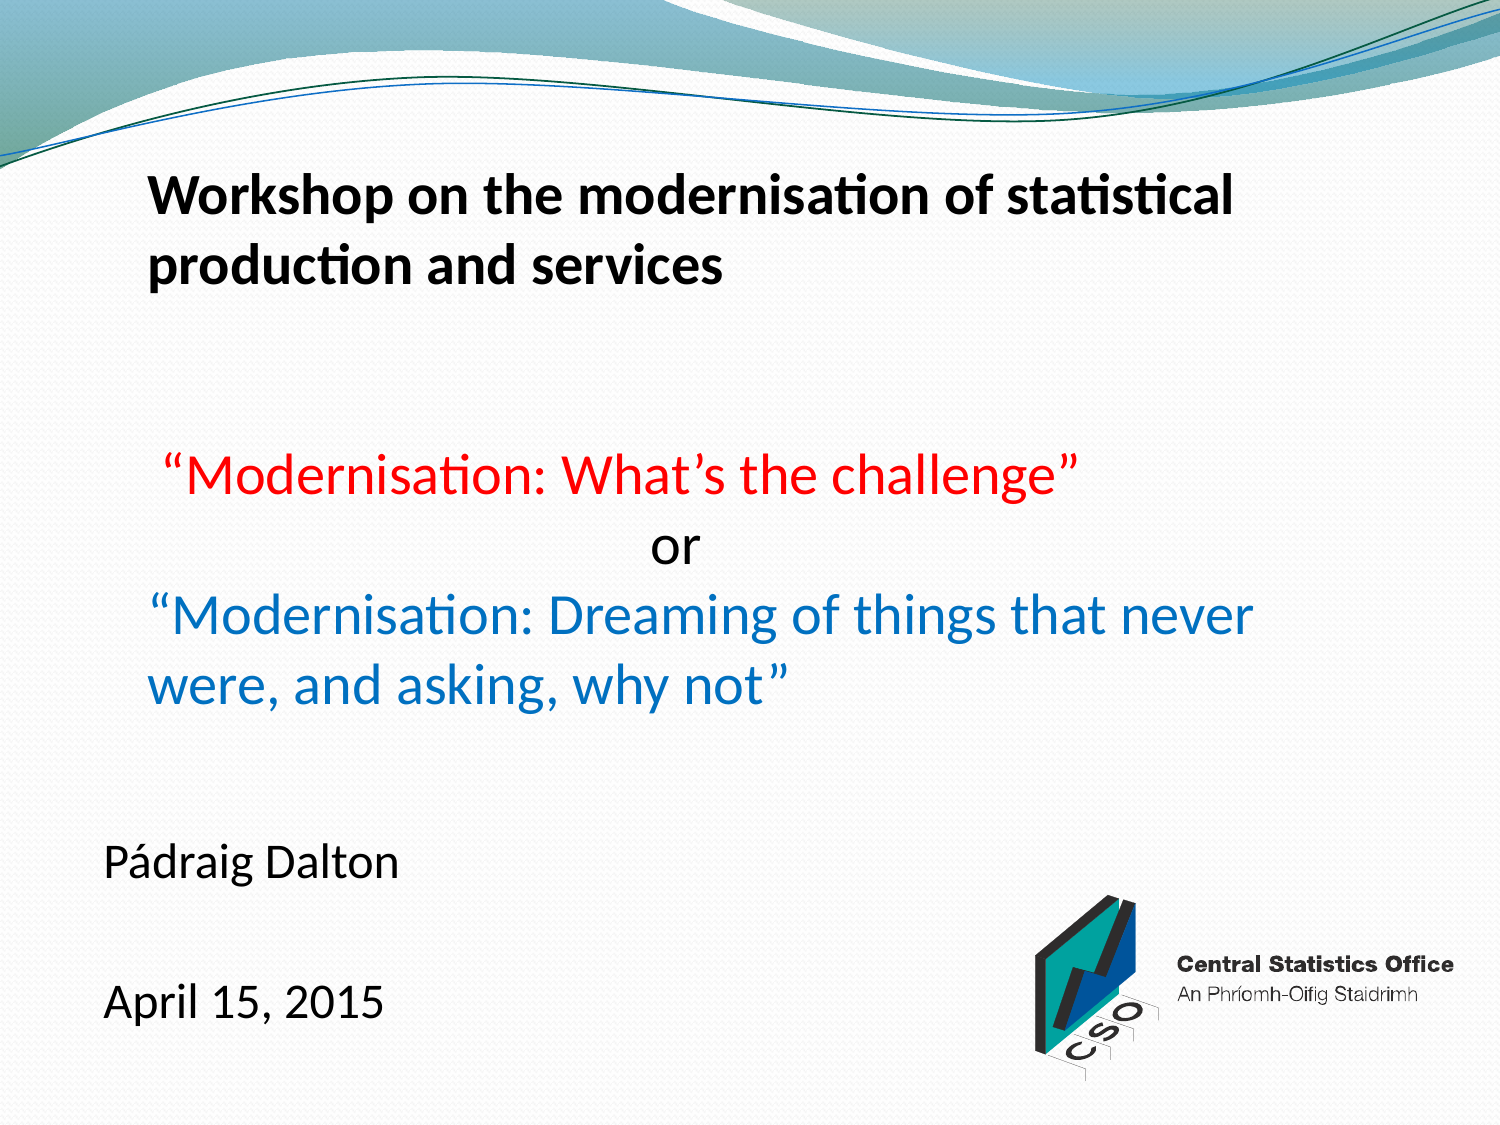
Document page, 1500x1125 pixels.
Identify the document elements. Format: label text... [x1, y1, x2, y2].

list Pádraig Dalton April 15, 2015 [88, 751, 1425, 1094]
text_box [1033, 892, 1456, 1084]
title Workshop on the modernisation of statistical production and services “Modernisation: What’s the challenge” or “Modernisation: Dreaming of things that never were, and asking, why not” [147, 420, 1353, 717]
